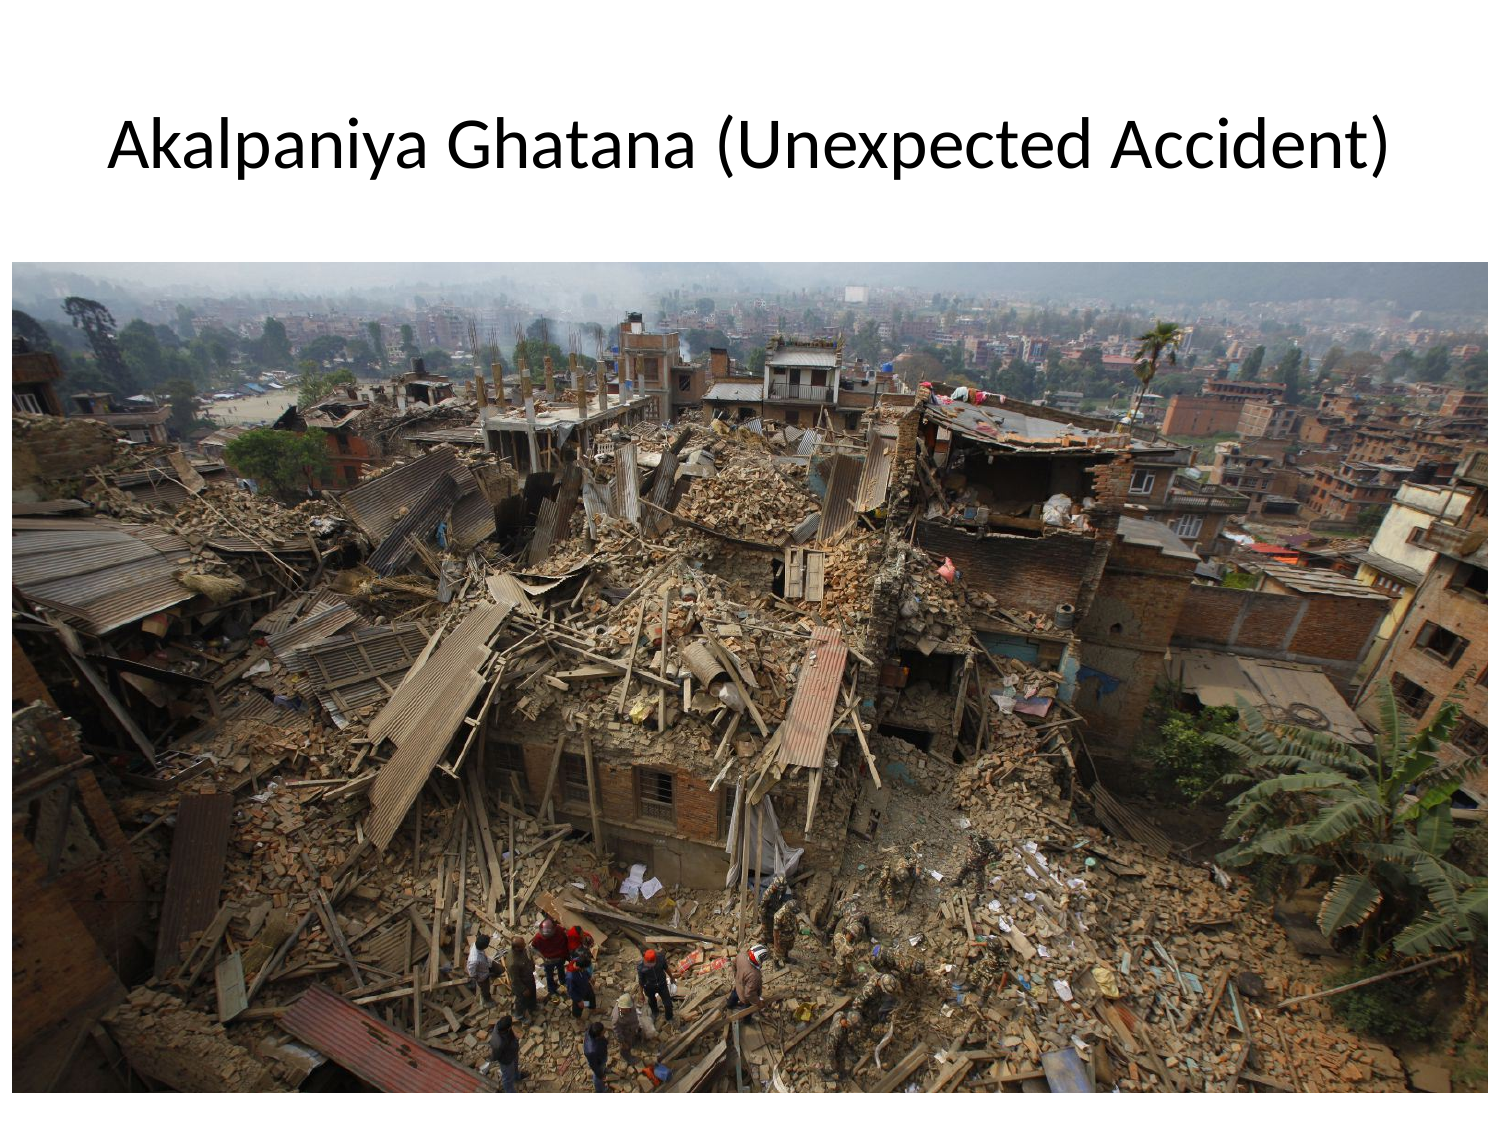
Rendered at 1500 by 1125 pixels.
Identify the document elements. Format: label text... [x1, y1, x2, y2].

title Akalpaniya Ghatana (Unexpected Accident) [75, 45, 1425, 233]
picture [12, 262, 1488, 1093]
